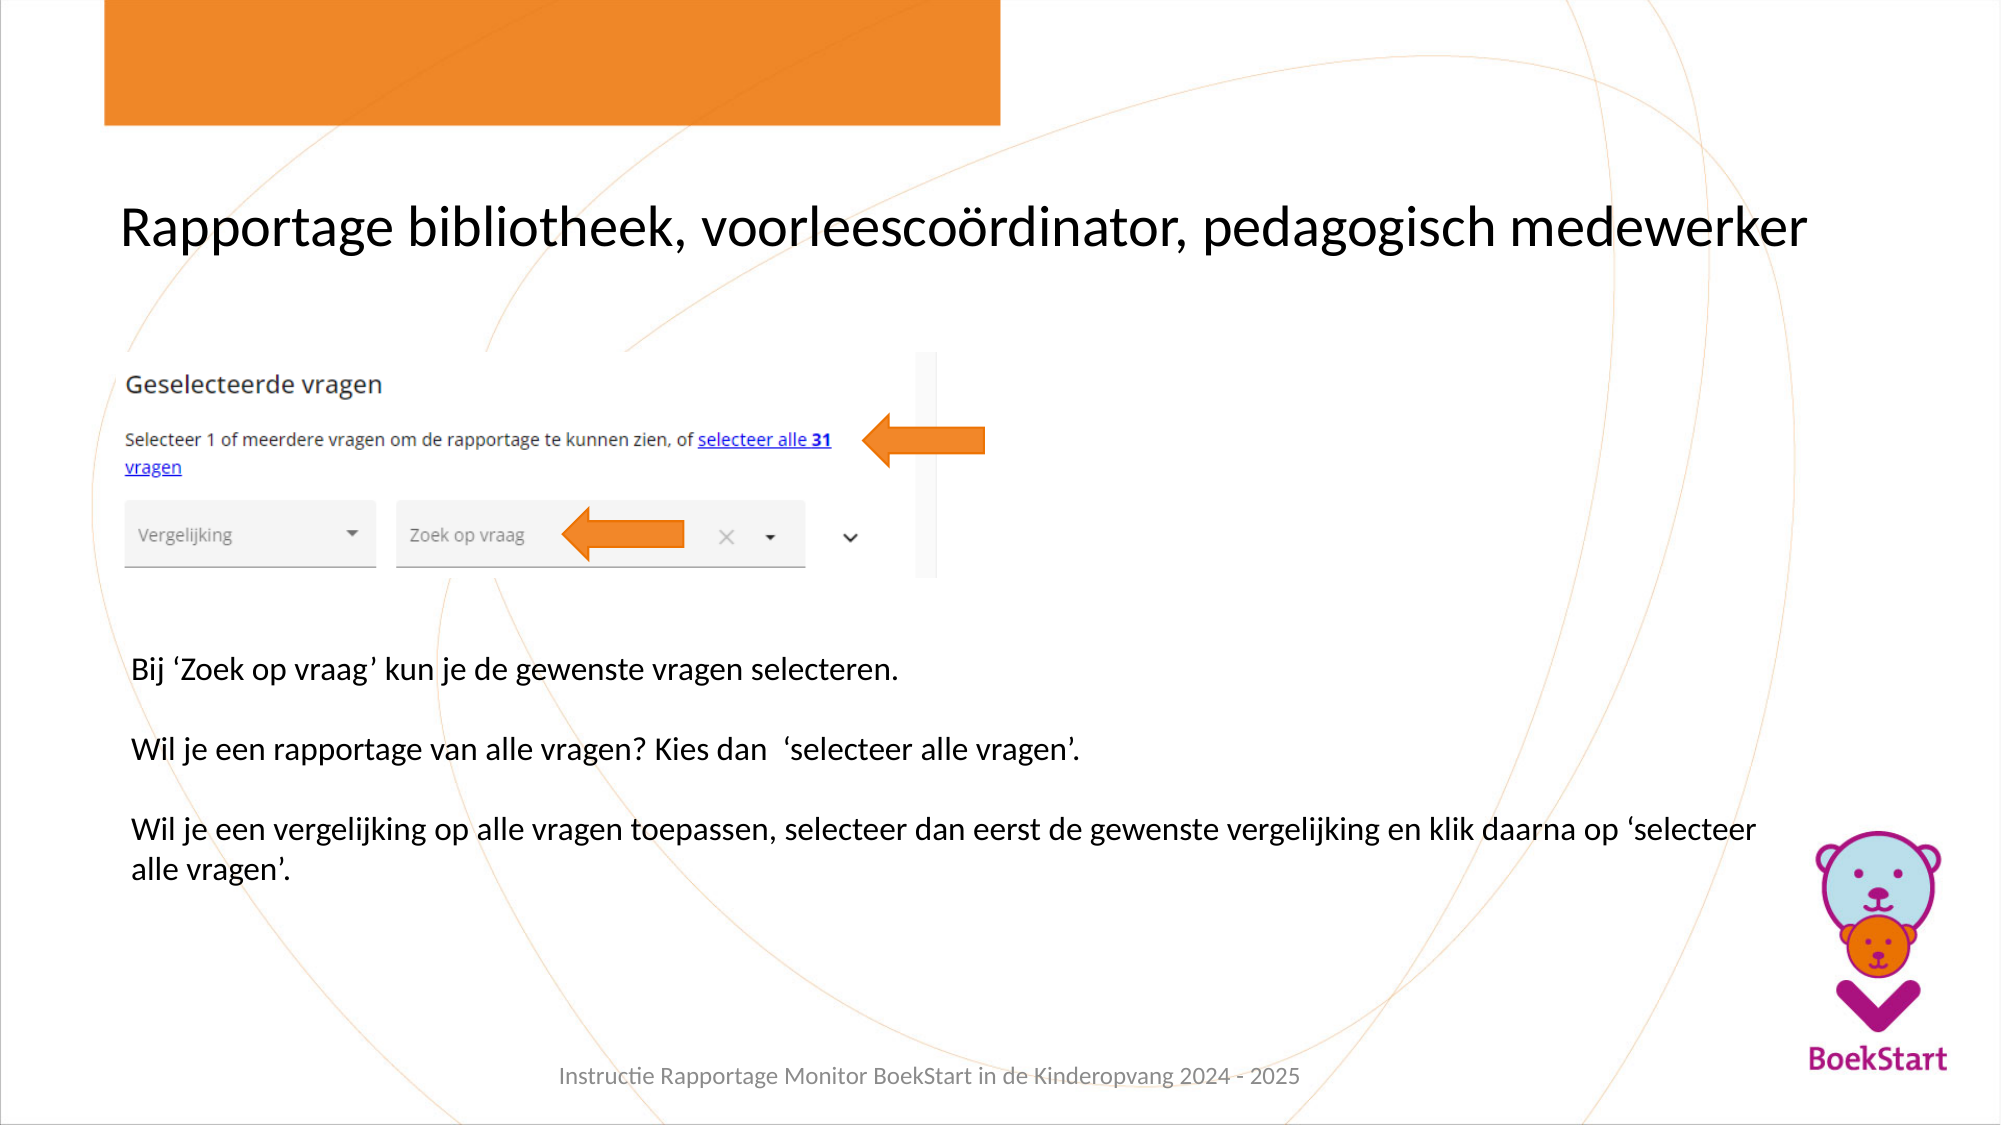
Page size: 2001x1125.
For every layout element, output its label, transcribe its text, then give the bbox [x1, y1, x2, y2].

text_box Bij ‘Zoek op vraag’ kun je de gewenste vragen selecteren. Wil je een rapportage van alle vragen? Kies dan ‘selecteer alle vragen’. Wil je een vergelijking op alle vragen toepassen, selecteer dan eerst de gewenste vergelijking en klik daarna op ‘selecteer alle vragen’. [116, 639, 1791, 895]
title Rapportage bibliotheek, voorleescoördinator, pedagogisch medewerker [105, 158, 1863, 297]
footer Instructie Rapportage Monitor BoekStart in de Kinderopvang 2024 - 2025 [486, 1044, 1386, 1105]
picture [0, 0, 2001, 1125]
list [116, 352, 937, 578]
text_box [937, 426, 985, 455]
